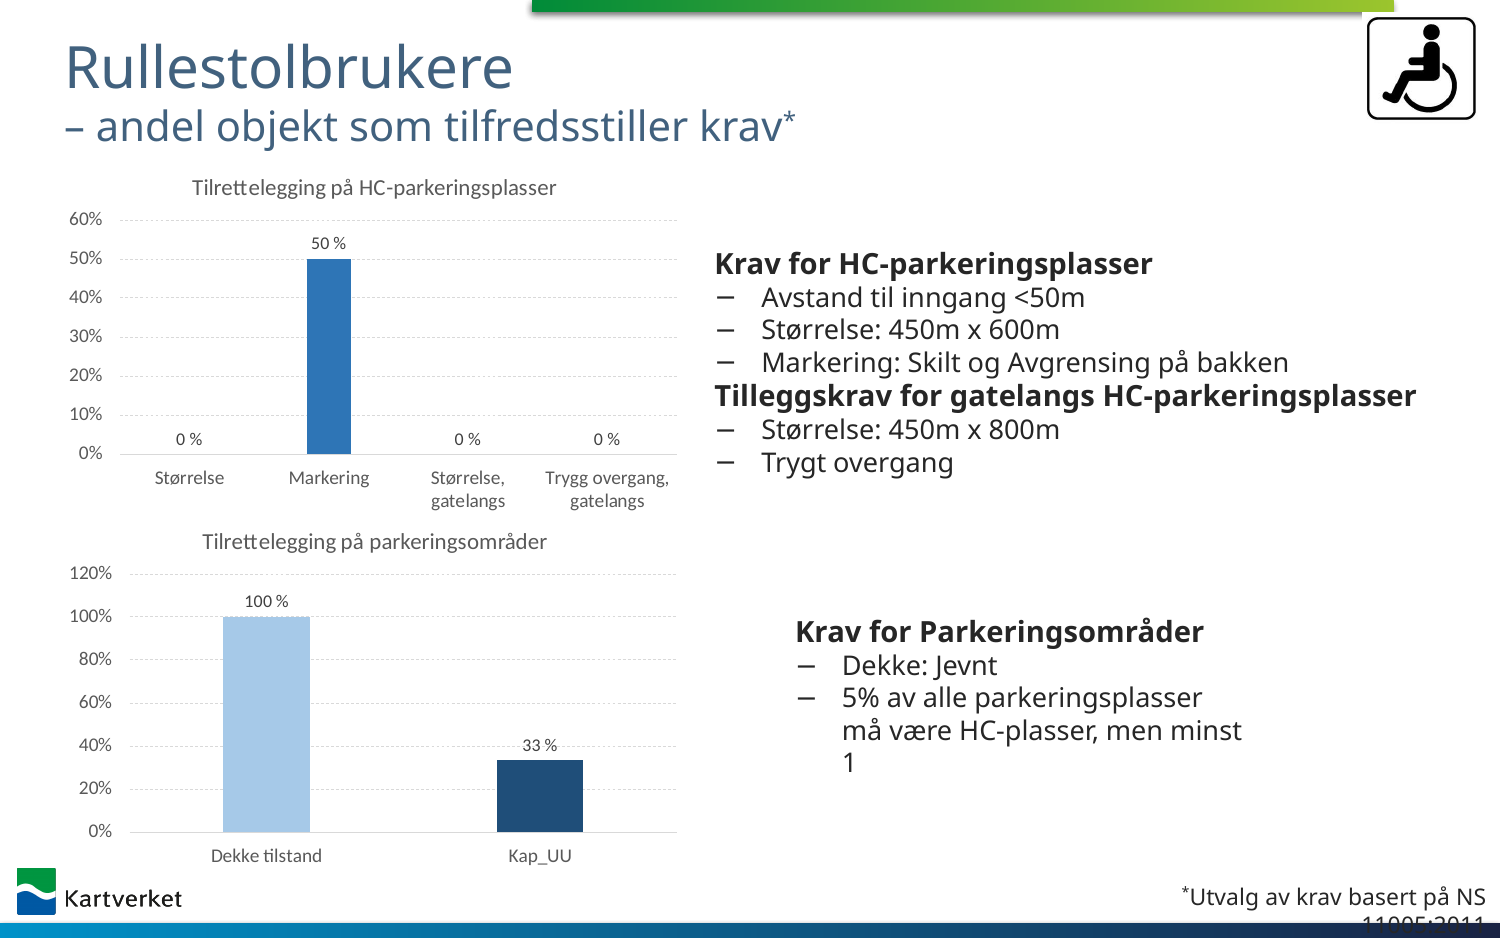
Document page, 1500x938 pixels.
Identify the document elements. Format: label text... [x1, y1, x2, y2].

text_box Krav for HC-parkeringsplasser Avstand til inngang <50m Størrelse: 450m x 600m Markering: Skilt og Avgrensing på bakken Tilleggskrav for gatelangs HC-parkeringsplasser Størrelse: 450m x 800m Trygt overgang [699, 237, 1433, 485]
text_box Rullestolbrukere – andel objekt som tilfredsstiller krav* [49, 25, 1431, 158]
picture [1362, 12, 1481, 126]
picture [62, 166, 688, 519]
picture [62, 520, 688, 874]
text_box *Utvalg av krav basert på NS 11005:2011 [1068, 873, 1500, 938]
text_box Krav for Parkeringsområder Dekke: Jevnt 5% av alle parkeringsplasser må være HC-plasser, men minst 1 [780, 605, 1261, 786]
